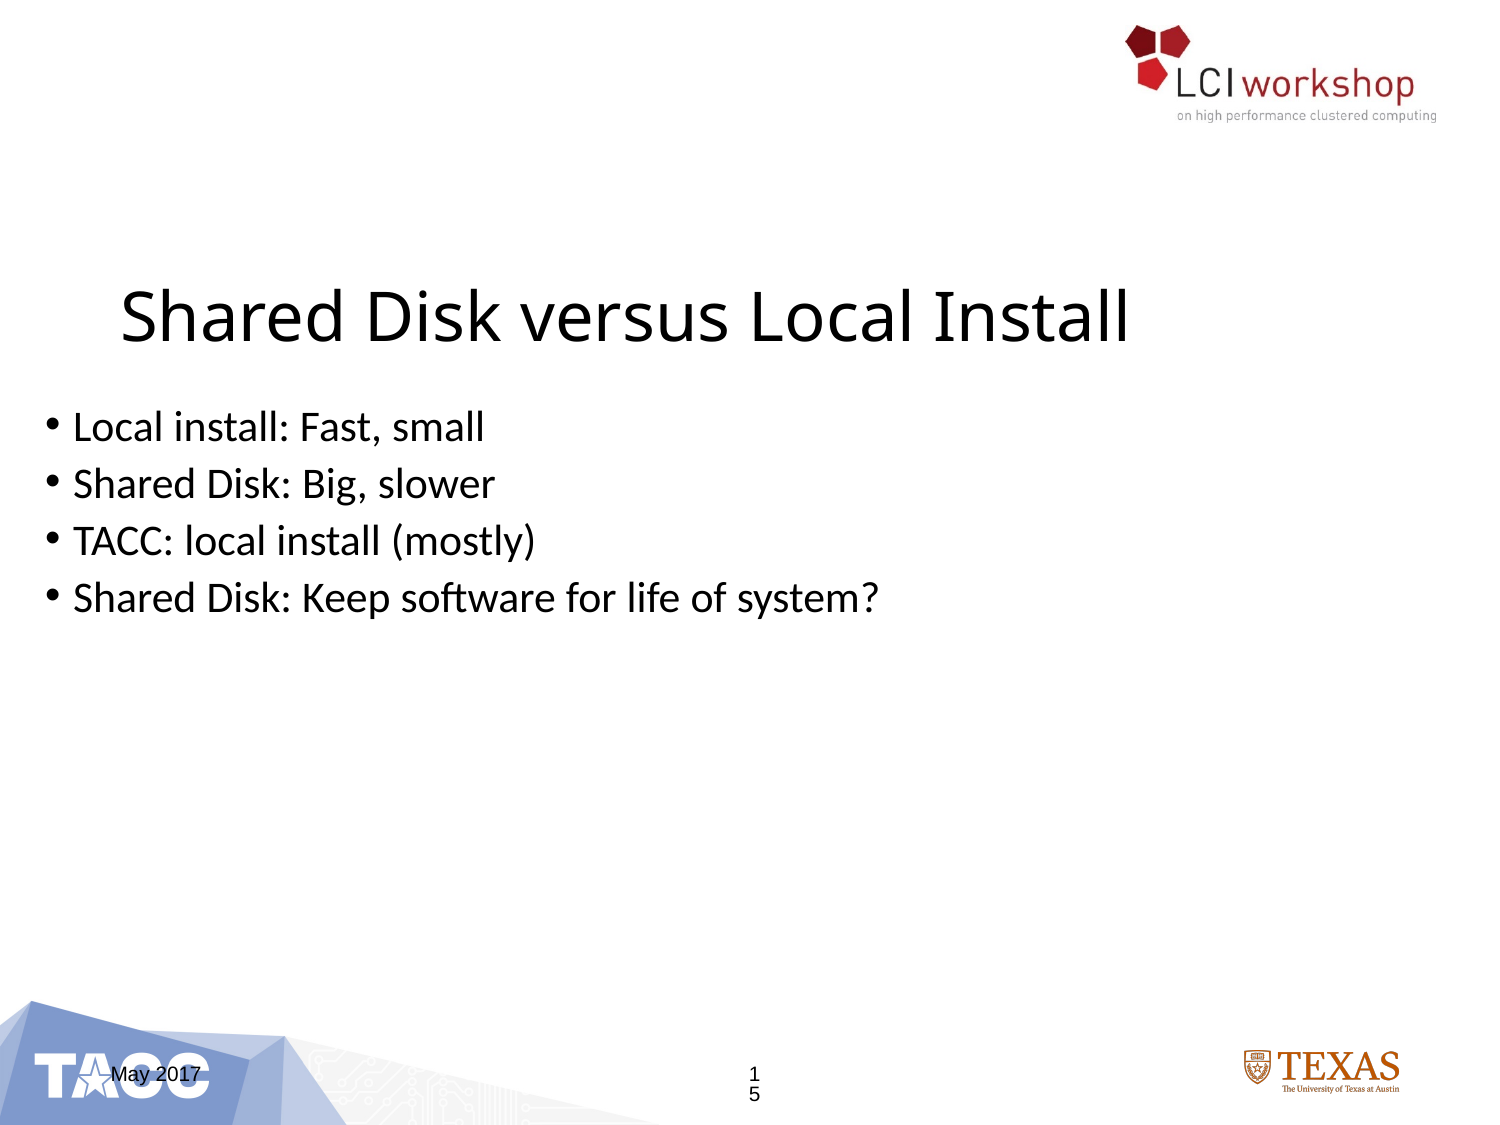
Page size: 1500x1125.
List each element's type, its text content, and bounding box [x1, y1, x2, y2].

picture [1125, 25, 1436, 123]
list Local install: Fast, small Shared Disk: Big, slower TACC: local install (mostly) Shared Disk: Keep software for life of system? [36, 399, 1463, 754]
title Shared Disk versus Local Install [111, 236, 1426, 399]
text_box May 2017 [103, 1052, 441, 1093]
slide_number 15 [740, 1053, 771, 1092]
picture [0, 999, 659, 1125]
picture [1210, 1017, 1433, 1125]
